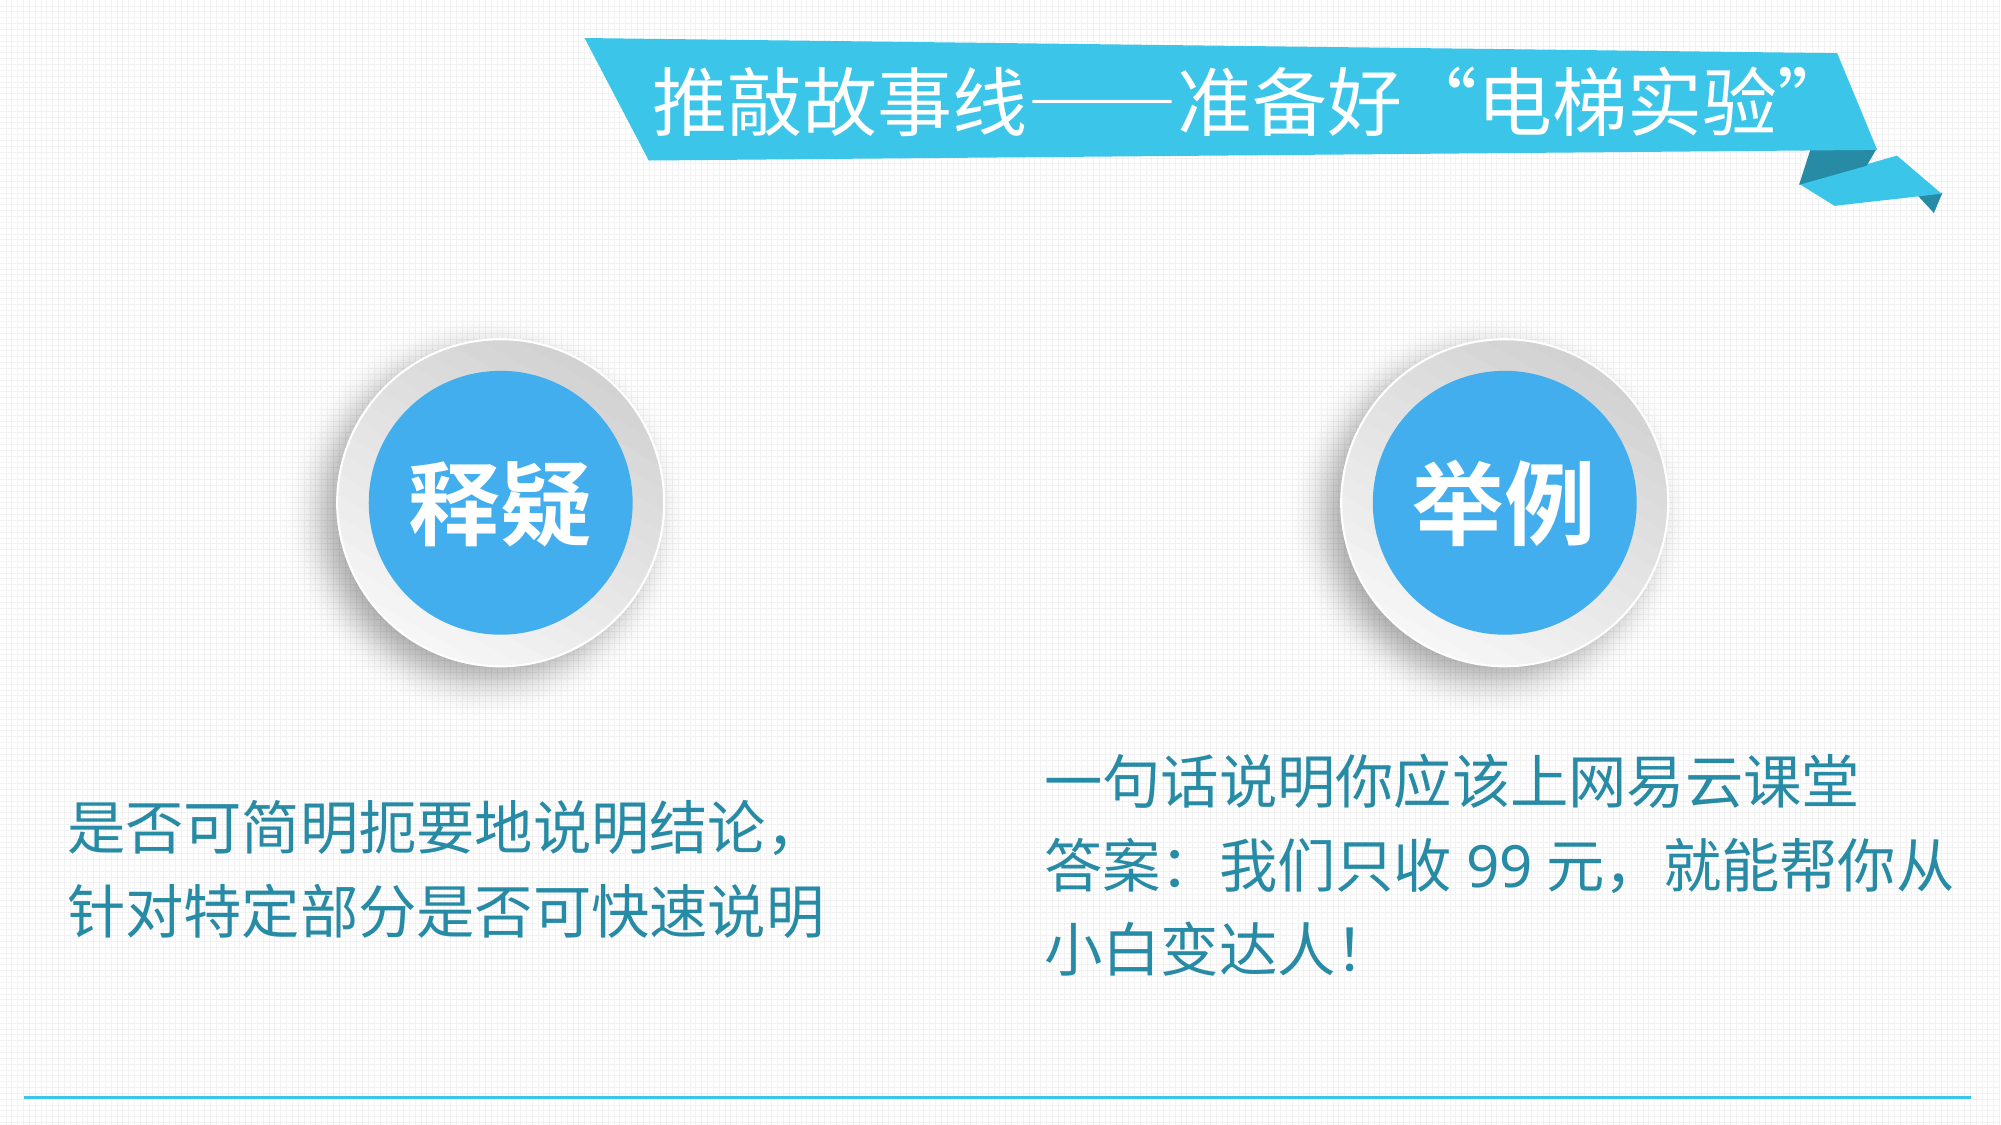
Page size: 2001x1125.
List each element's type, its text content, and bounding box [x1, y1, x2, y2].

text_box 一句话说明你应该上网易云课堂 答案：我们只收99元，就能帮你从小白变达人！ [1029, 723, 1980, 991]
text_box 是否可简明扼要地说明结论， 针对特定部分是否可快速说明 [52, 769, 840, 953]
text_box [337, 339, 665, 667]
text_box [1341, 339, 1669, 667]
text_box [584, 38, 1945, 214]
